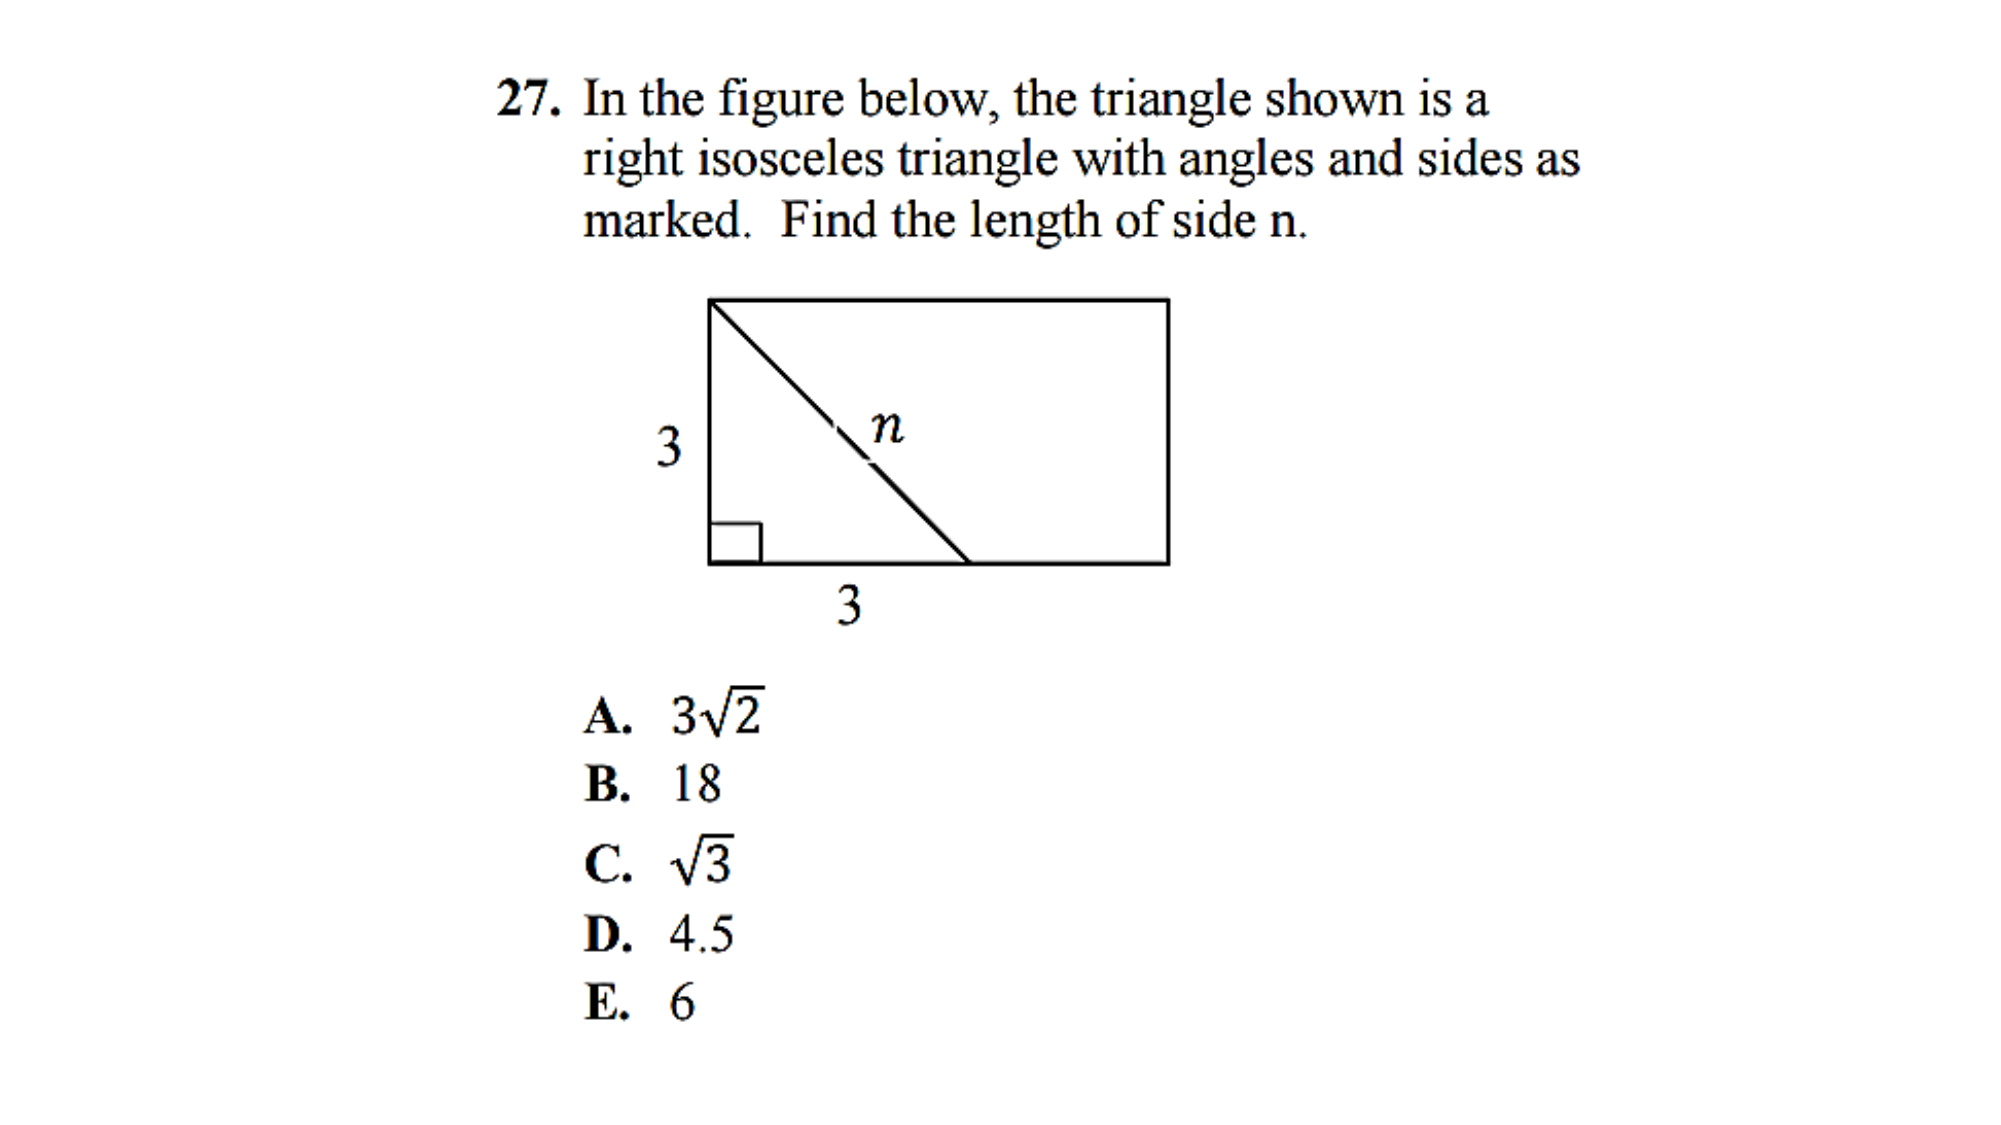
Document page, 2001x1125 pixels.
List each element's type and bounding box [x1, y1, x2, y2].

picture [423, 60, 1605, 1065]
